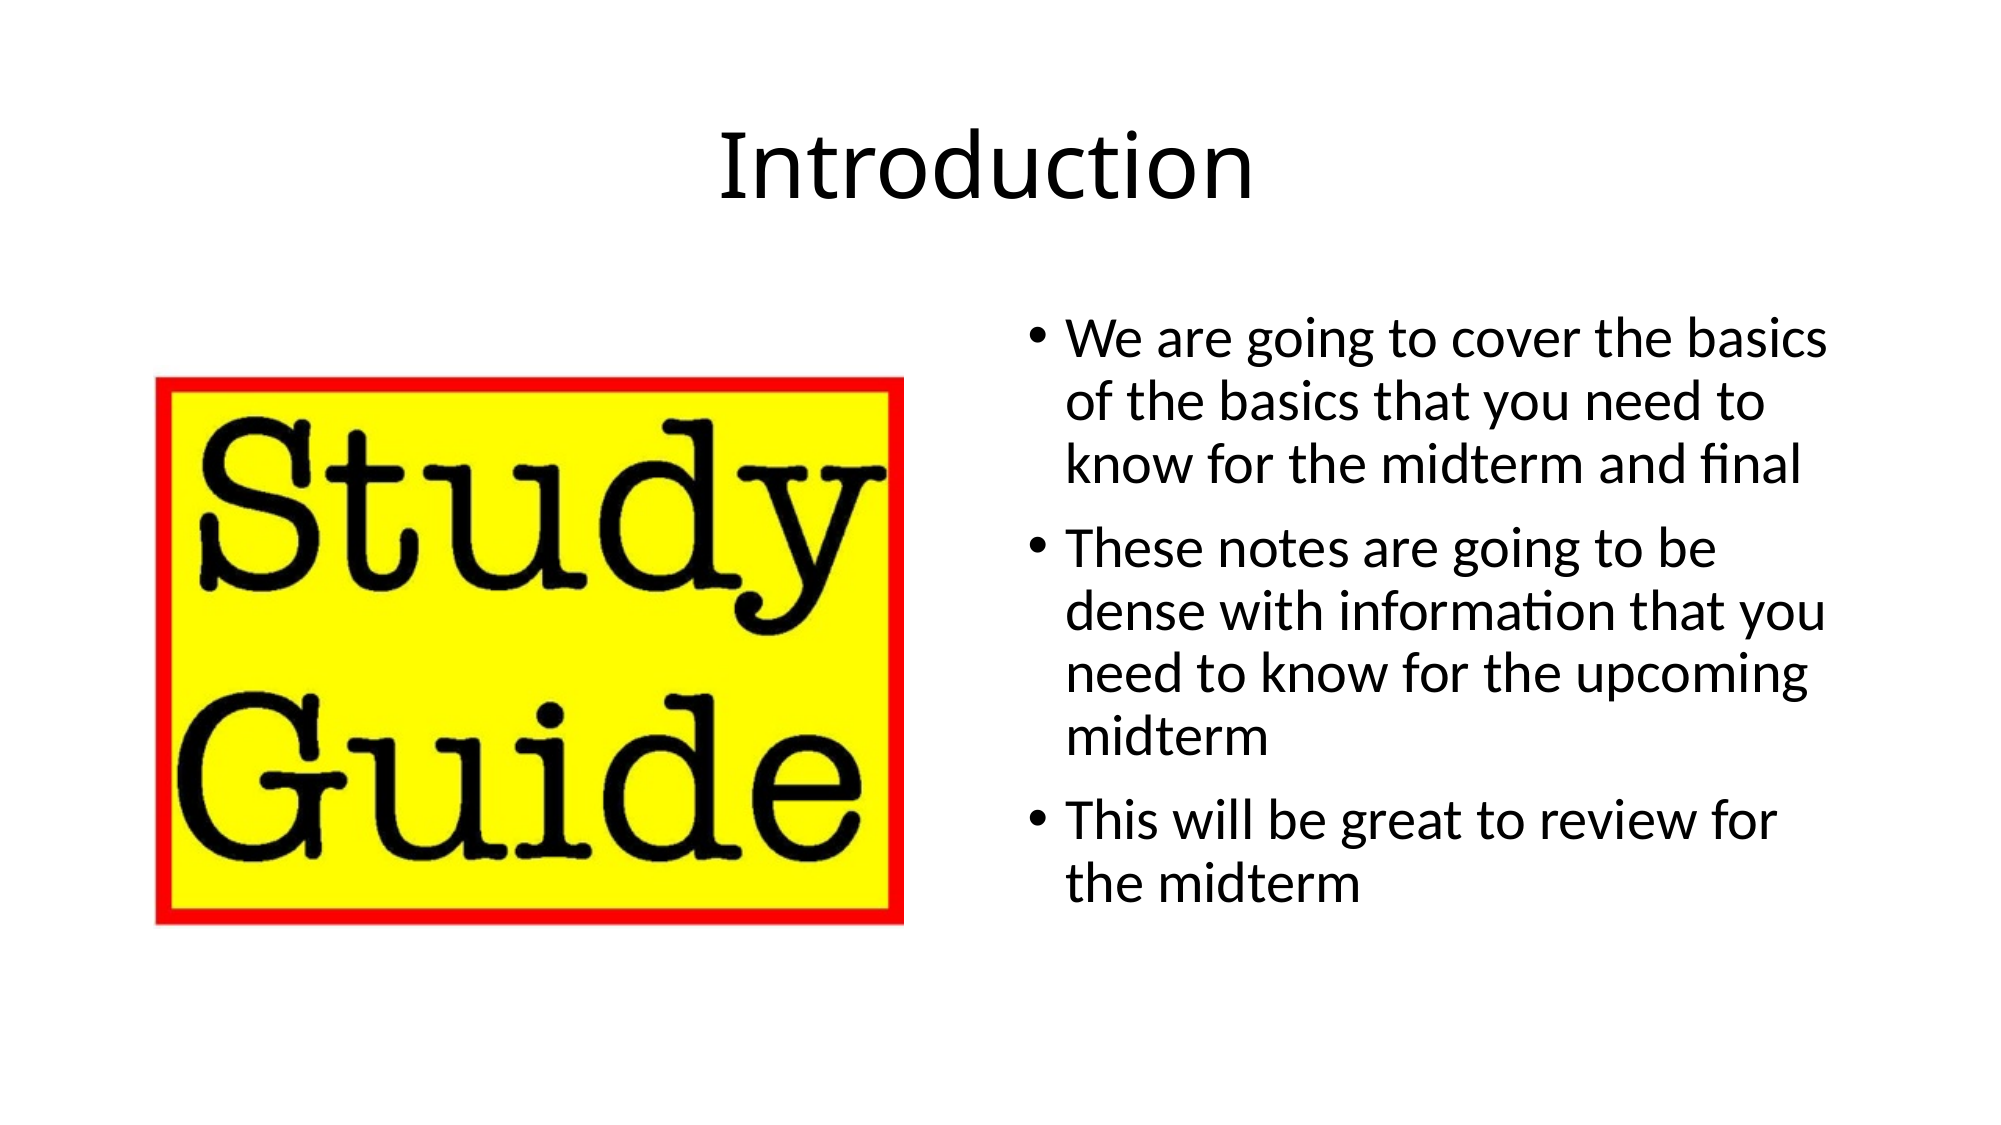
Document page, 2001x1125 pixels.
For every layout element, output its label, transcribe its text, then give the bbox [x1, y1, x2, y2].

picture [153, 365, 904, 929]
list We are going to cover the basics of the basics that you need to know for the midterm and final These notes are going to be dense with information that you need to know for the upcoming midterm This will be great to review for the midterm [1012, 299, 1863, 1014]
title Introduction [137, 59, 1863, 278]
